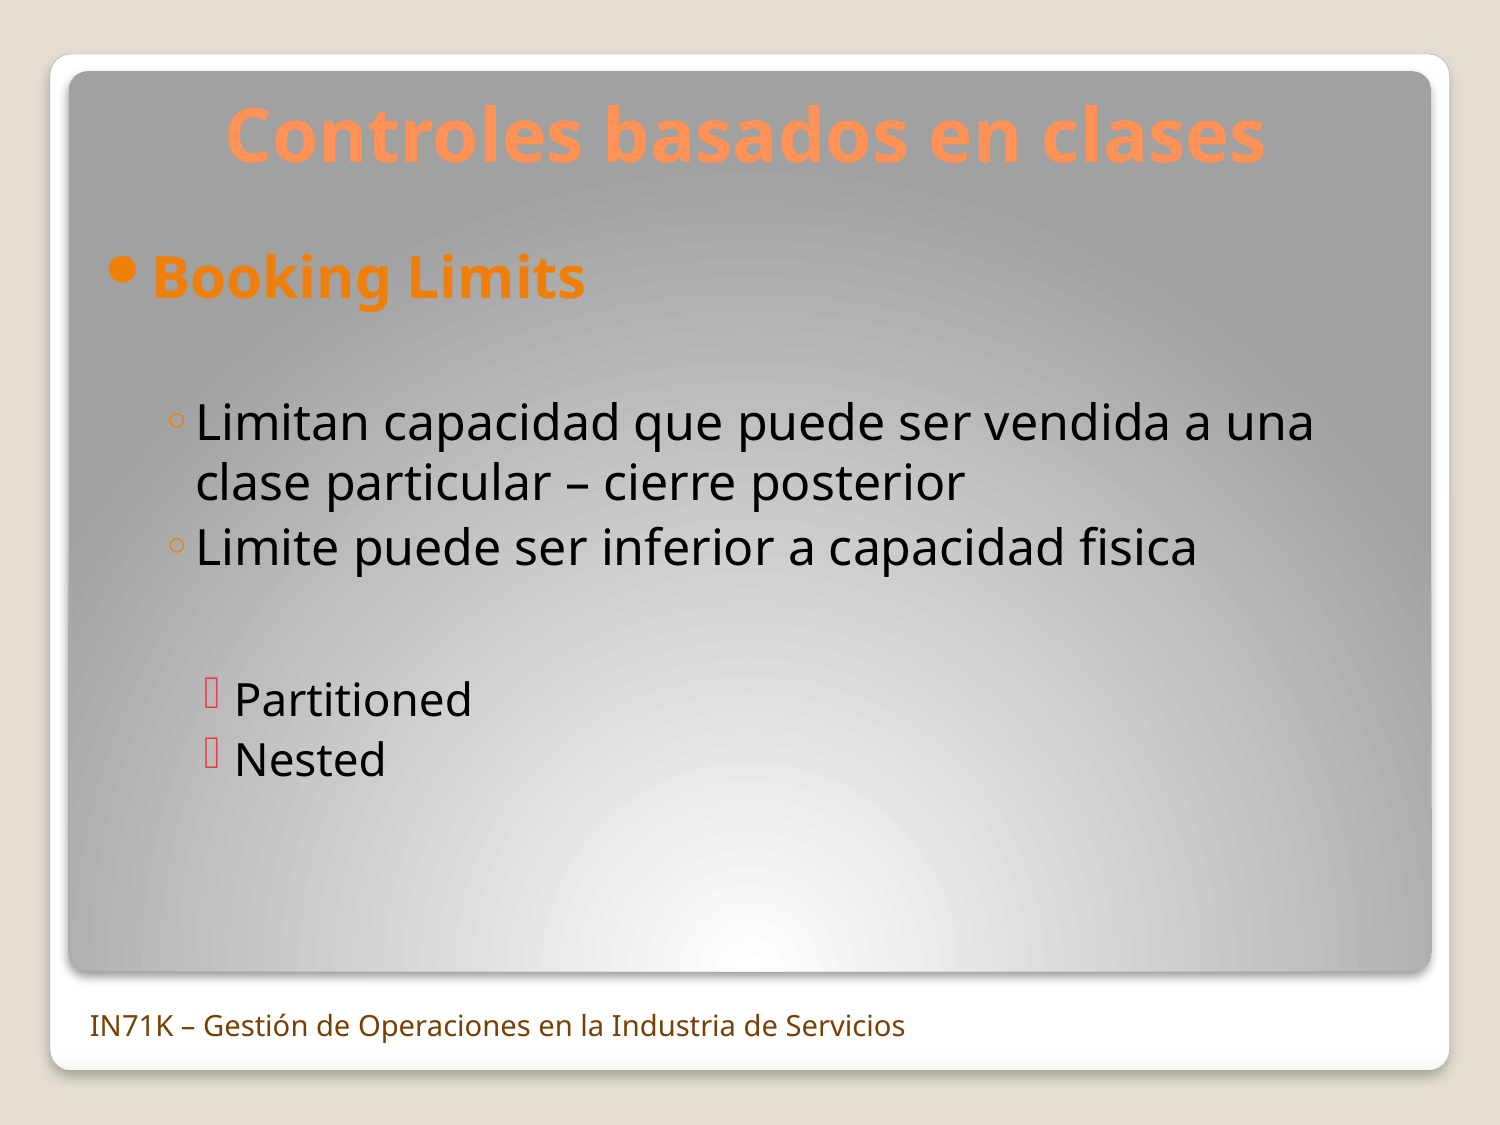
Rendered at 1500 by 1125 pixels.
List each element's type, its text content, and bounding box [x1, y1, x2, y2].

title Controles basados en clases [75, 75, 1418, 185]
text_box IN71K – Gestión de Operaciones en la Industria de Servicios [74, 999, 1263, 1050]
list Booking Limits Limitan capacidad que puede ser vendida a una clase particular – cierre posterior Limite puede ser inferior a capacidad fisica Partitioned Nested [75, 224, 1418, 912]
